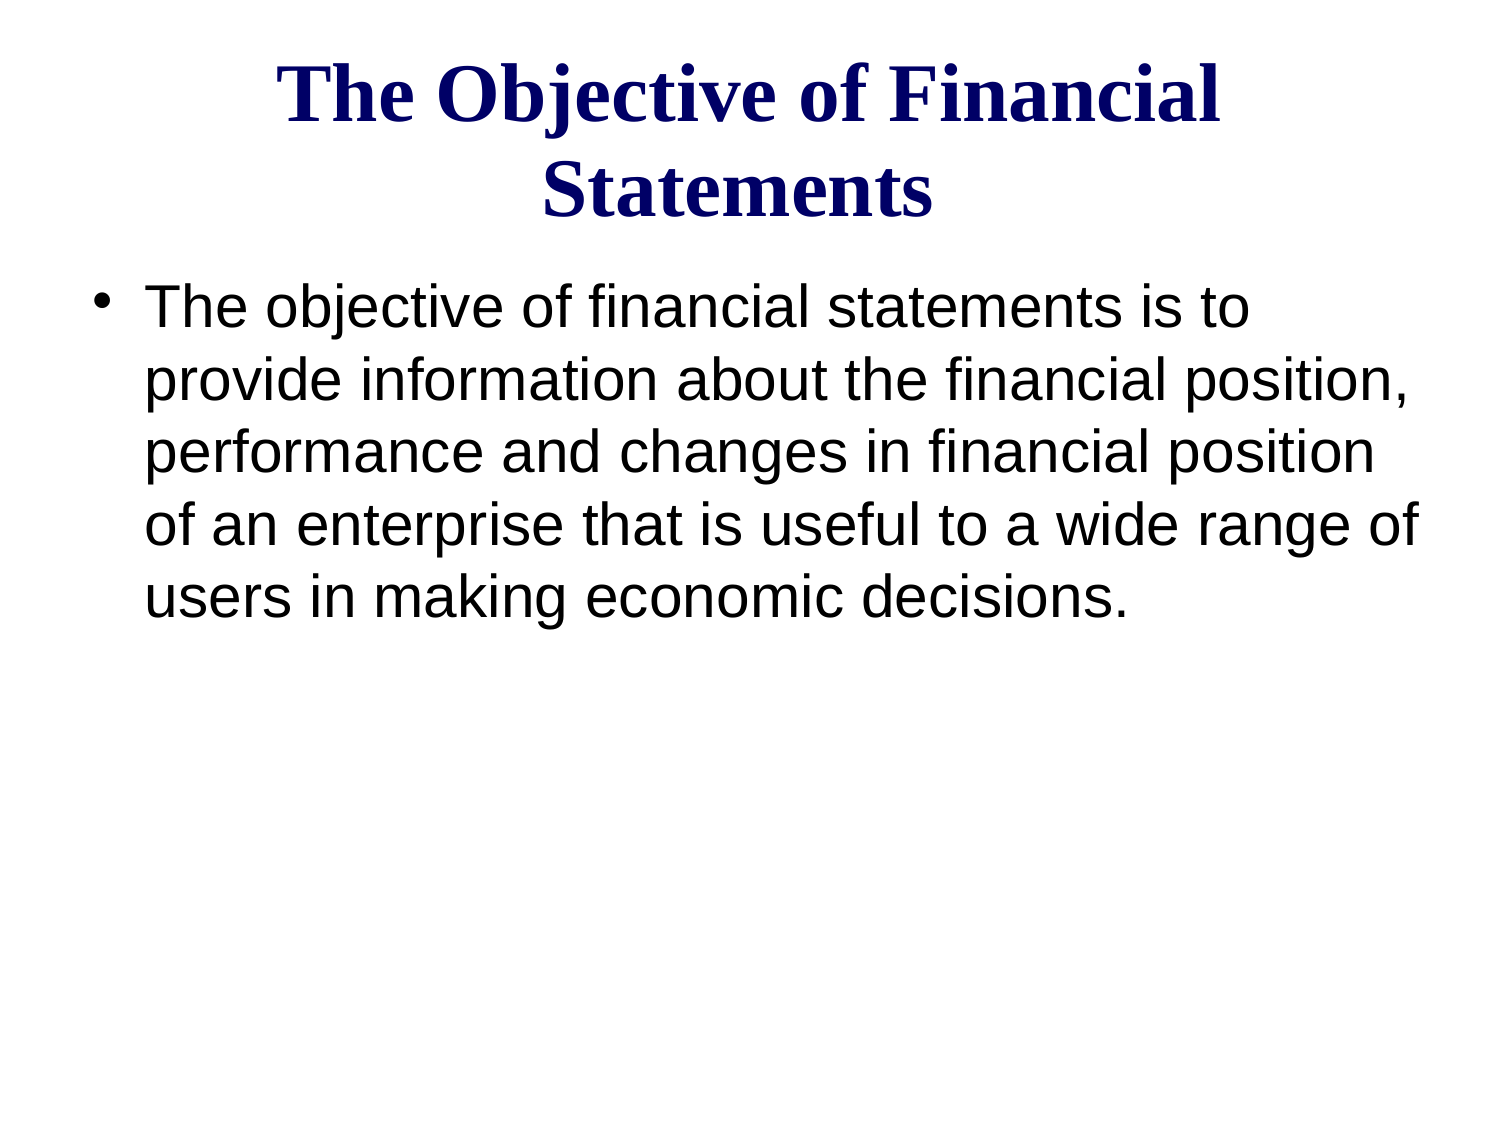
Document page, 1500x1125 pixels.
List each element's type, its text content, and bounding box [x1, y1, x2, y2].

text_box The objective of financial statements is to provide information about the financial position, performance and changes in financial position of an enterprise that is useful to a wide range of users in making economic decisions. [74, 263, 1425, 993]
text_box The Objective of Financial Statements [74, 41, 1425, 236]
